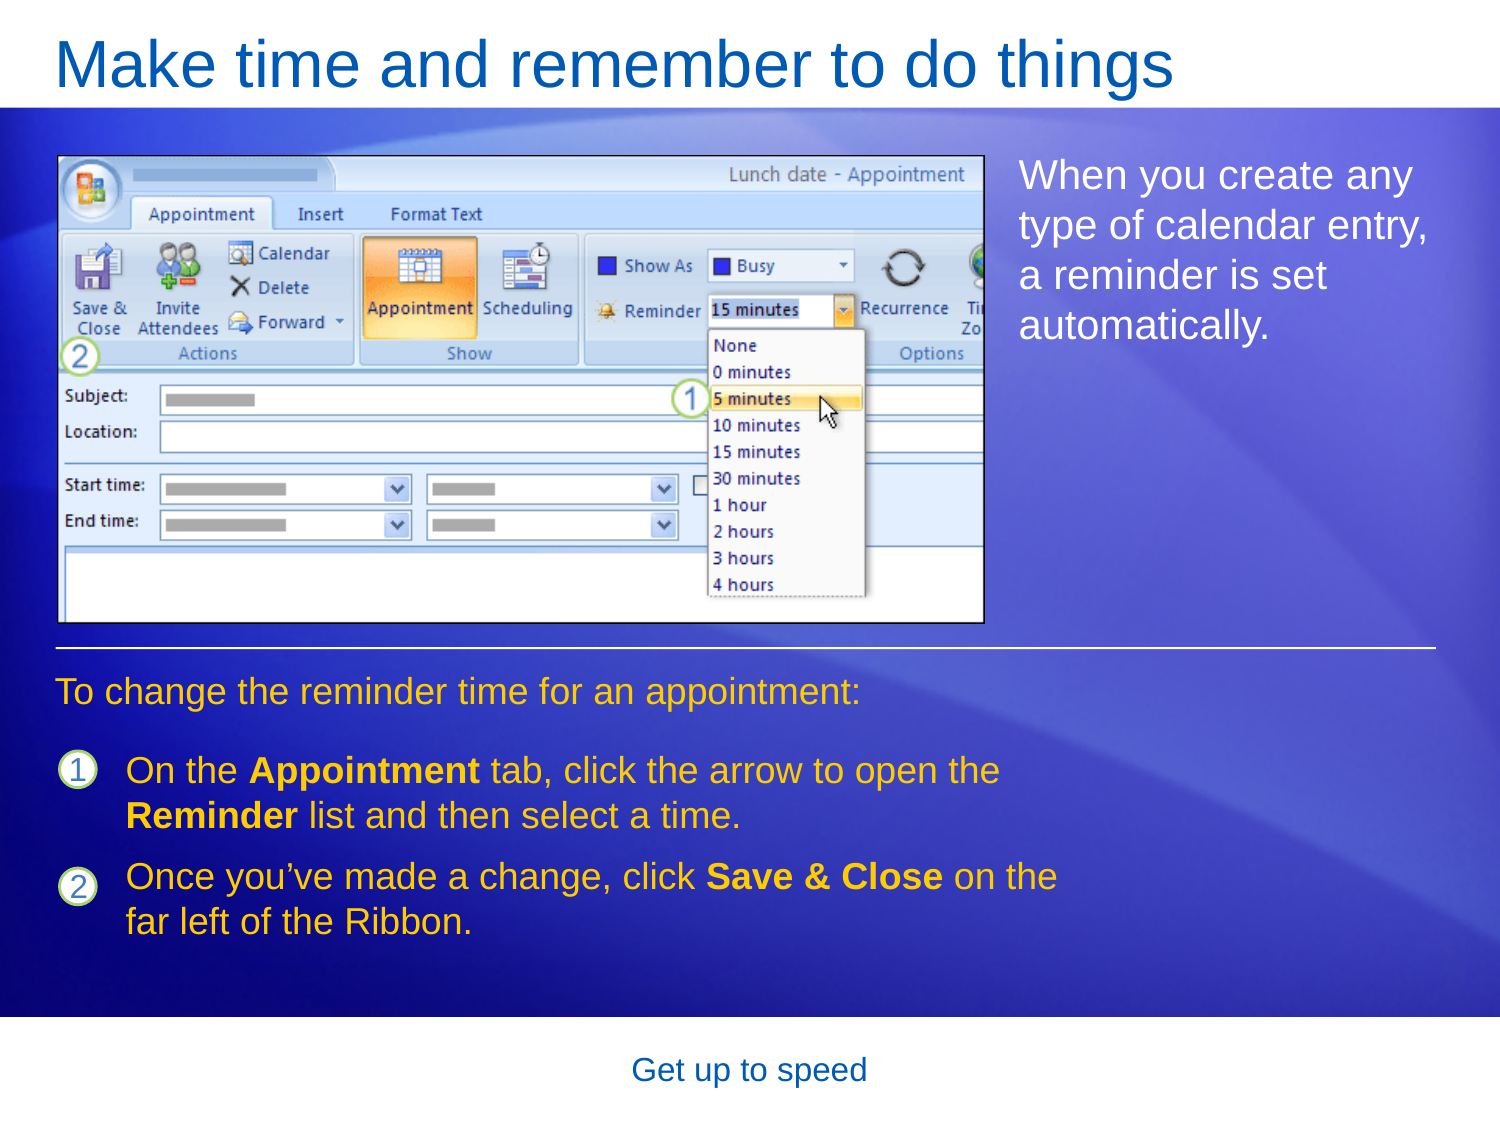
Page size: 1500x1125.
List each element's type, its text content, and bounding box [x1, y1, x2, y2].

footer Get up to speed [445, 1016, 1055, 1096]
text_box When you create any type of calendar entry, a reminder is set automatically. [1003, 140, 1454, 594]
picture [0, 108, 1500, 1017]
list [57, 155, 985, 624]
text_box On the Appointment tab, click the arrow to open the Reminder list and then select a time. Once you’ve made a change, click Save & Close on the far left of the Ribbon. [110, 738, 1086, 950]
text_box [55, 860, 101, 912]
text_box To change the reminder time for an appointment: [39, 659, 1014, 726]
title Make time and remember to do things [39, 10, 1500, 112]
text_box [55, 743, 101, 794]
